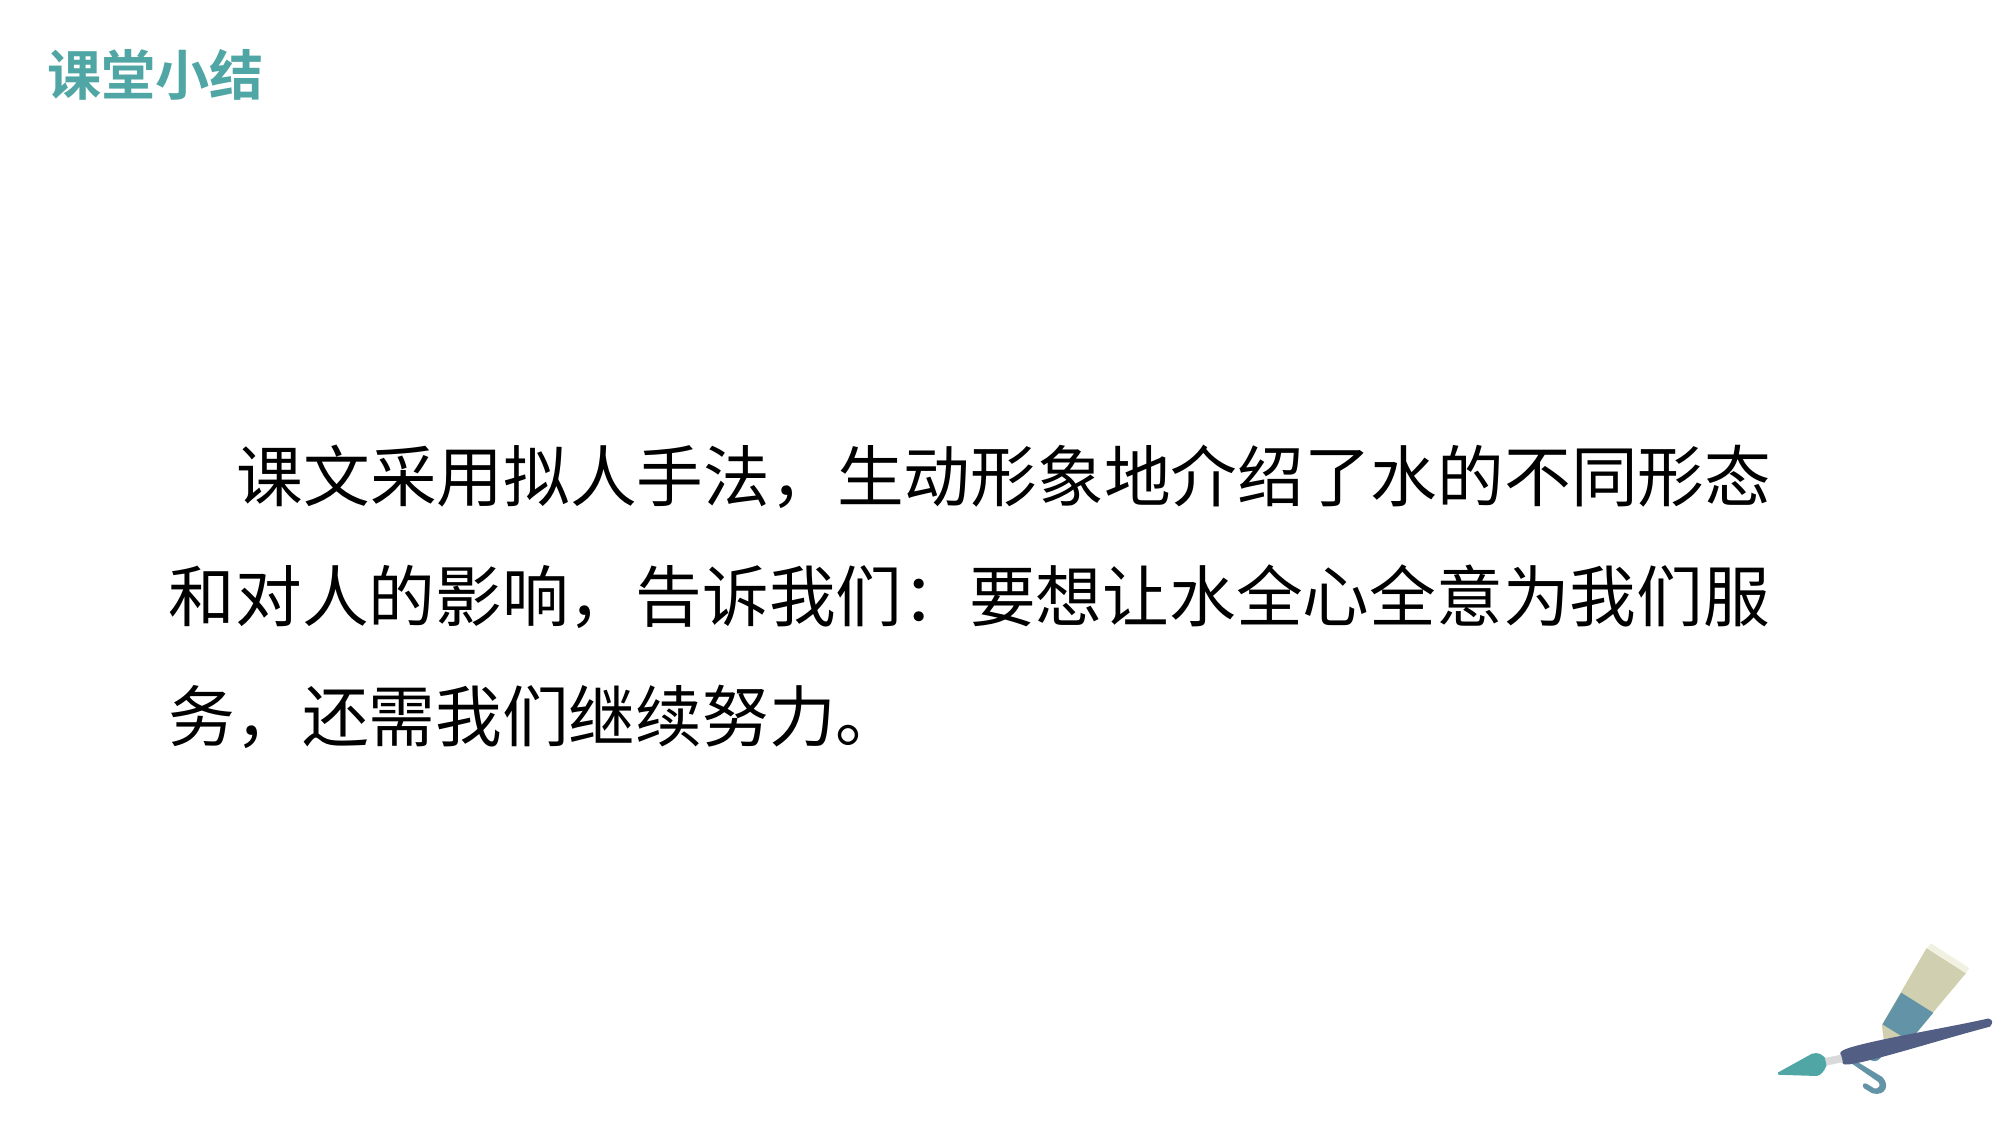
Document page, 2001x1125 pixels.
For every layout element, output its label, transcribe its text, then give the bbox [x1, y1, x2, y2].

text_box 课文采用拟人手法，生动形象地介绍了水的不同形态和对人的影响，告诉我们：要想让水全心全意为我们服务，还需我们继续努力。 [153, 387, 1846, 763]
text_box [1811, 945, 1974, 1125]
text_box 课堂小结 [32, 33, 347, 114]
